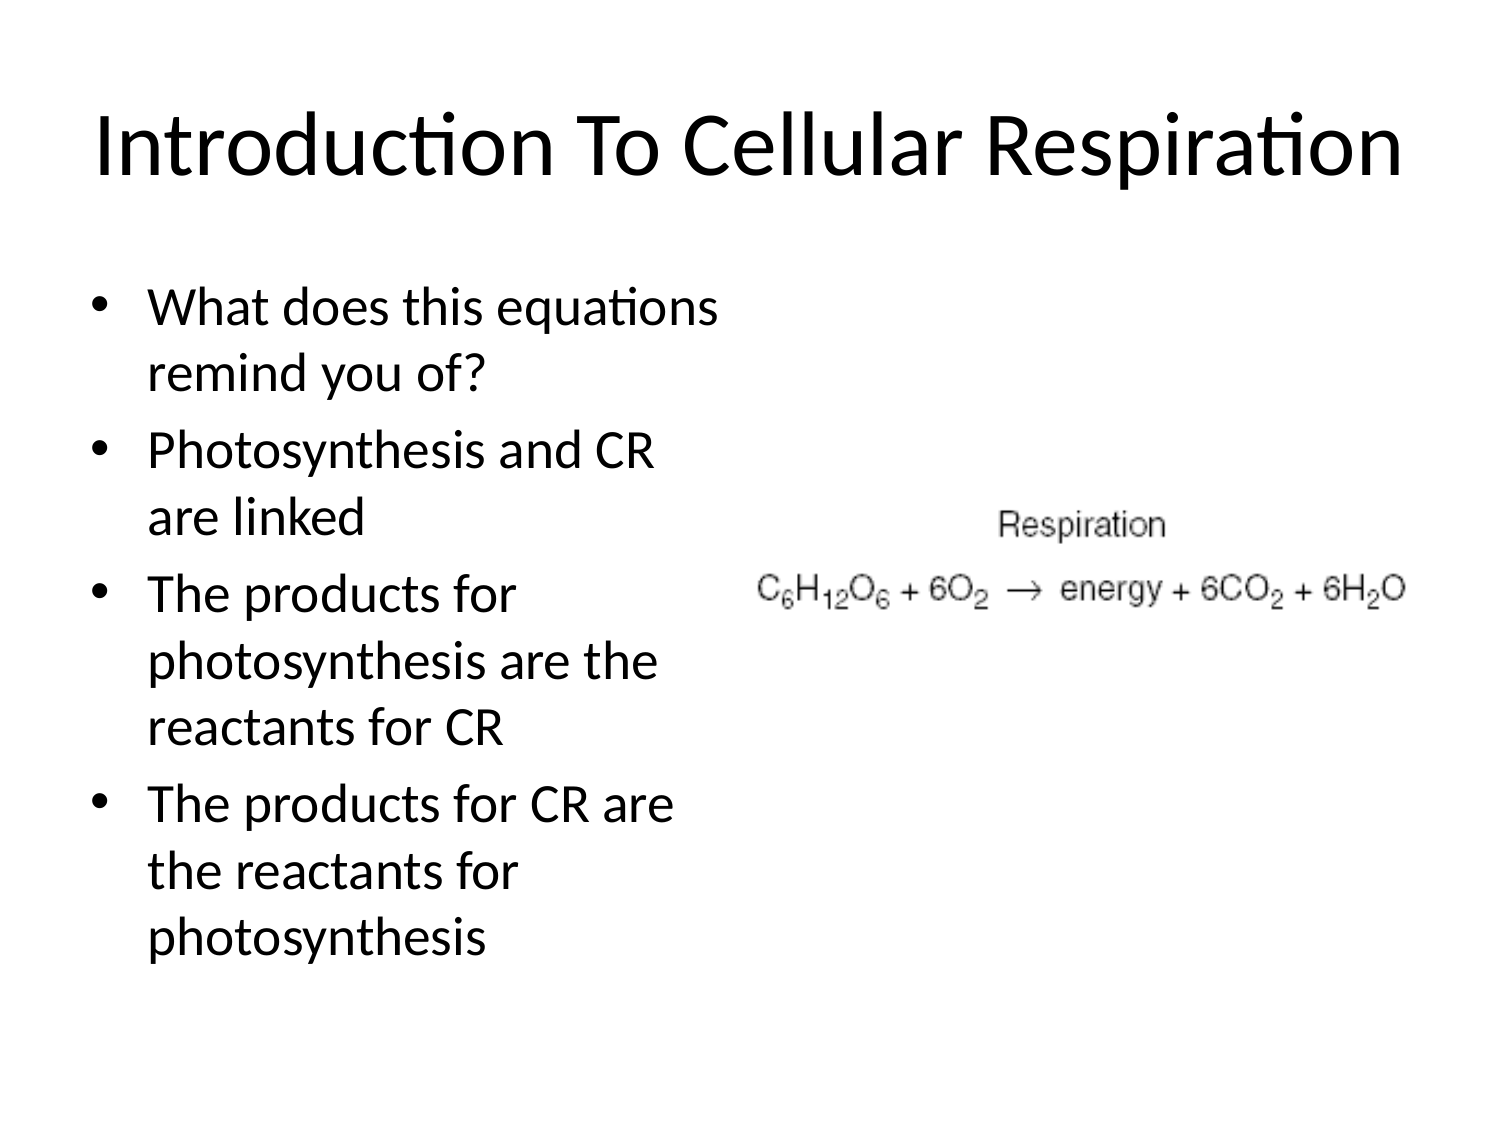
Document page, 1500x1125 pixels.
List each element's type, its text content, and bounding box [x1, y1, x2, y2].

picture [737, 487, 1434, 626]
list What does this equations remind you of? Photosynthesis and CR are linked The products for photosynthesis are the reactants for CR The products for CR are the reactants for photosynthesis [75, 262, 738, 1005]
title Introduction To Cellular Respiration [75, 45, 1425, 233]
